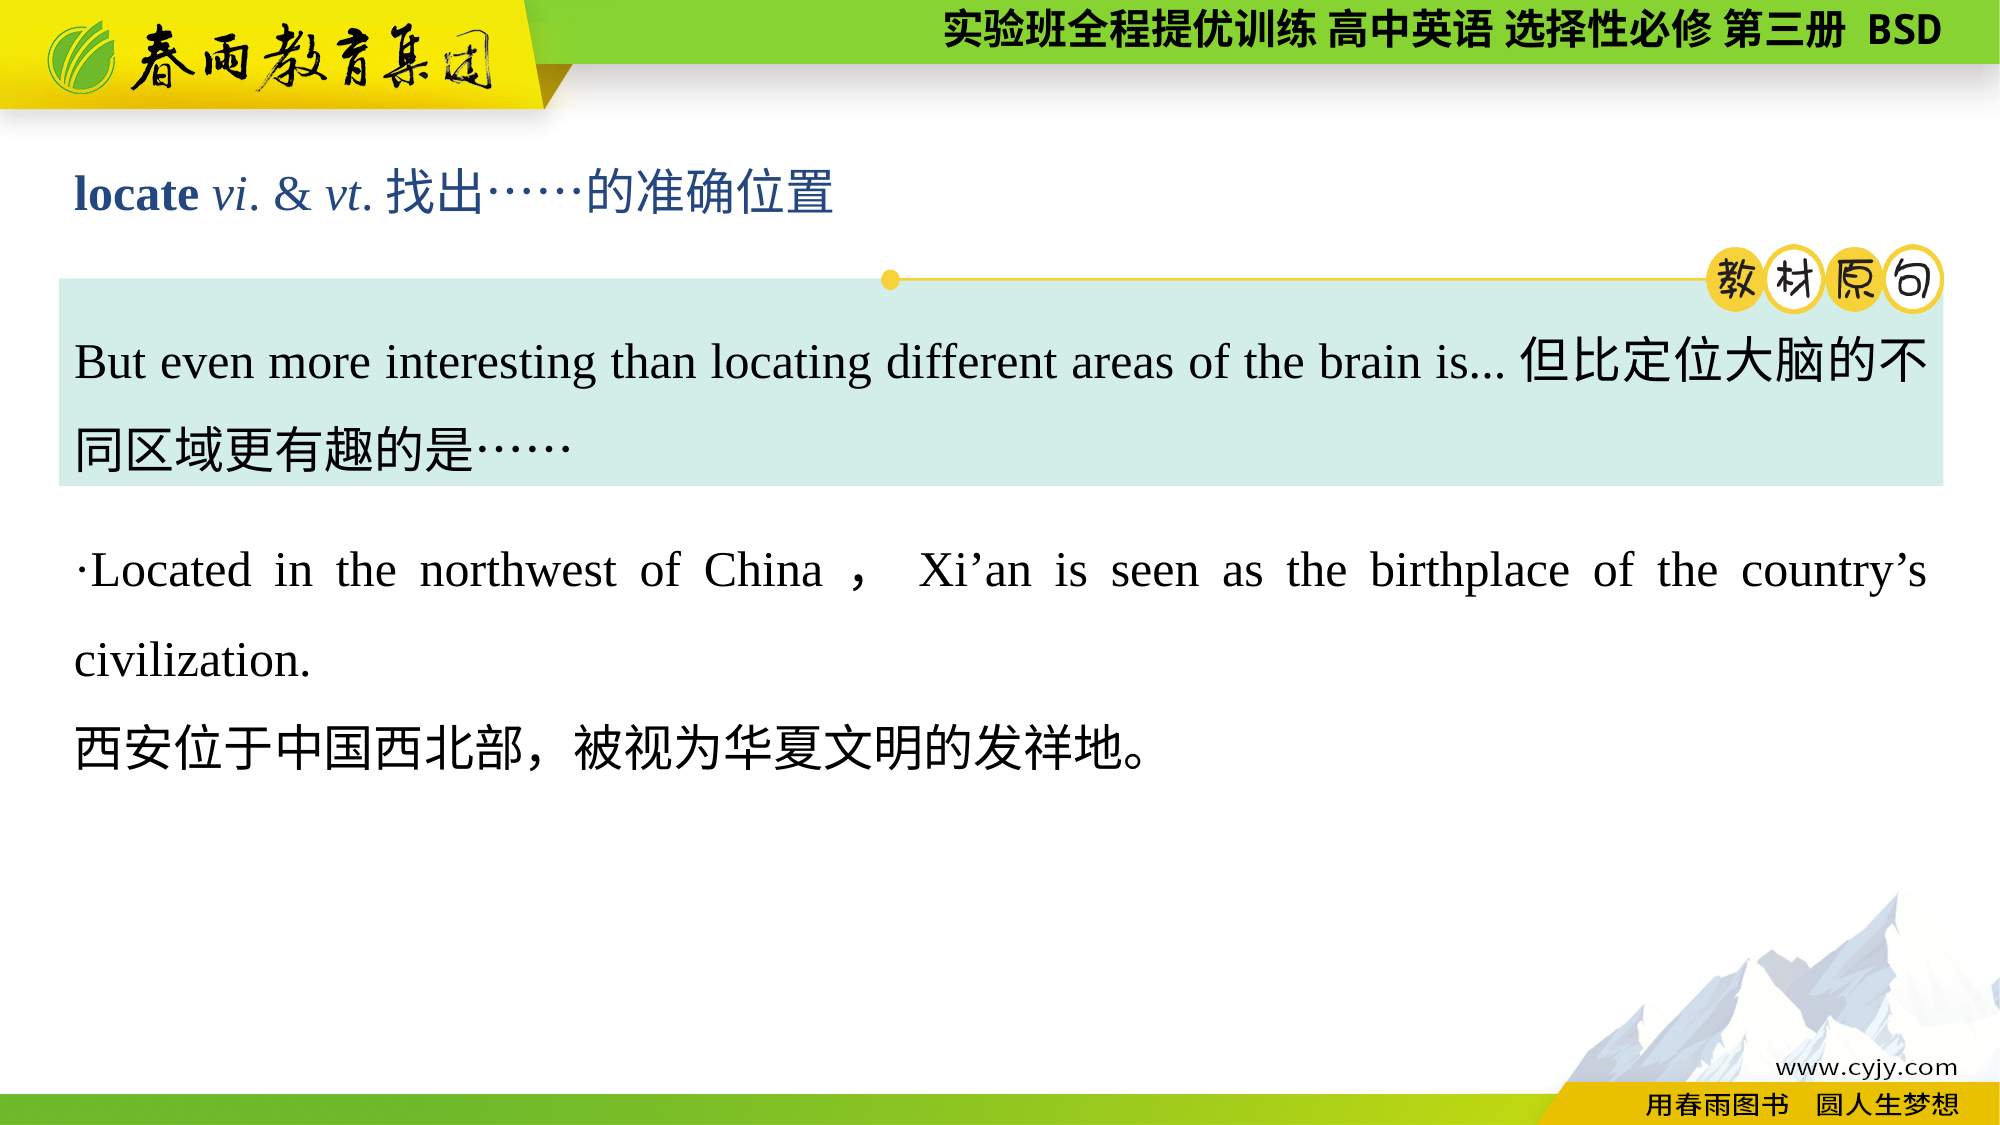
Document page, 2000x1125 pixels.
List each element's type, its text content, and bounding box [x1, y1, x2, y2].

list locate vi. & vt.找出……的准确位置 [59, 122, 1944, 217]
text_box ·Located in the northwest of China，Xi’an is seen as the birthplace of the country’s civilization. 西安位于中国西北部，被视为华夏文明的发祥地。 [59, 499, 1944, 784]
text_box But even more interesting than locating different areas of the brain is...但比定位大脑的不同区域更有趣的是…… [59, 278, 1944, 486]
picture [0, 0, 2000, 1125]
